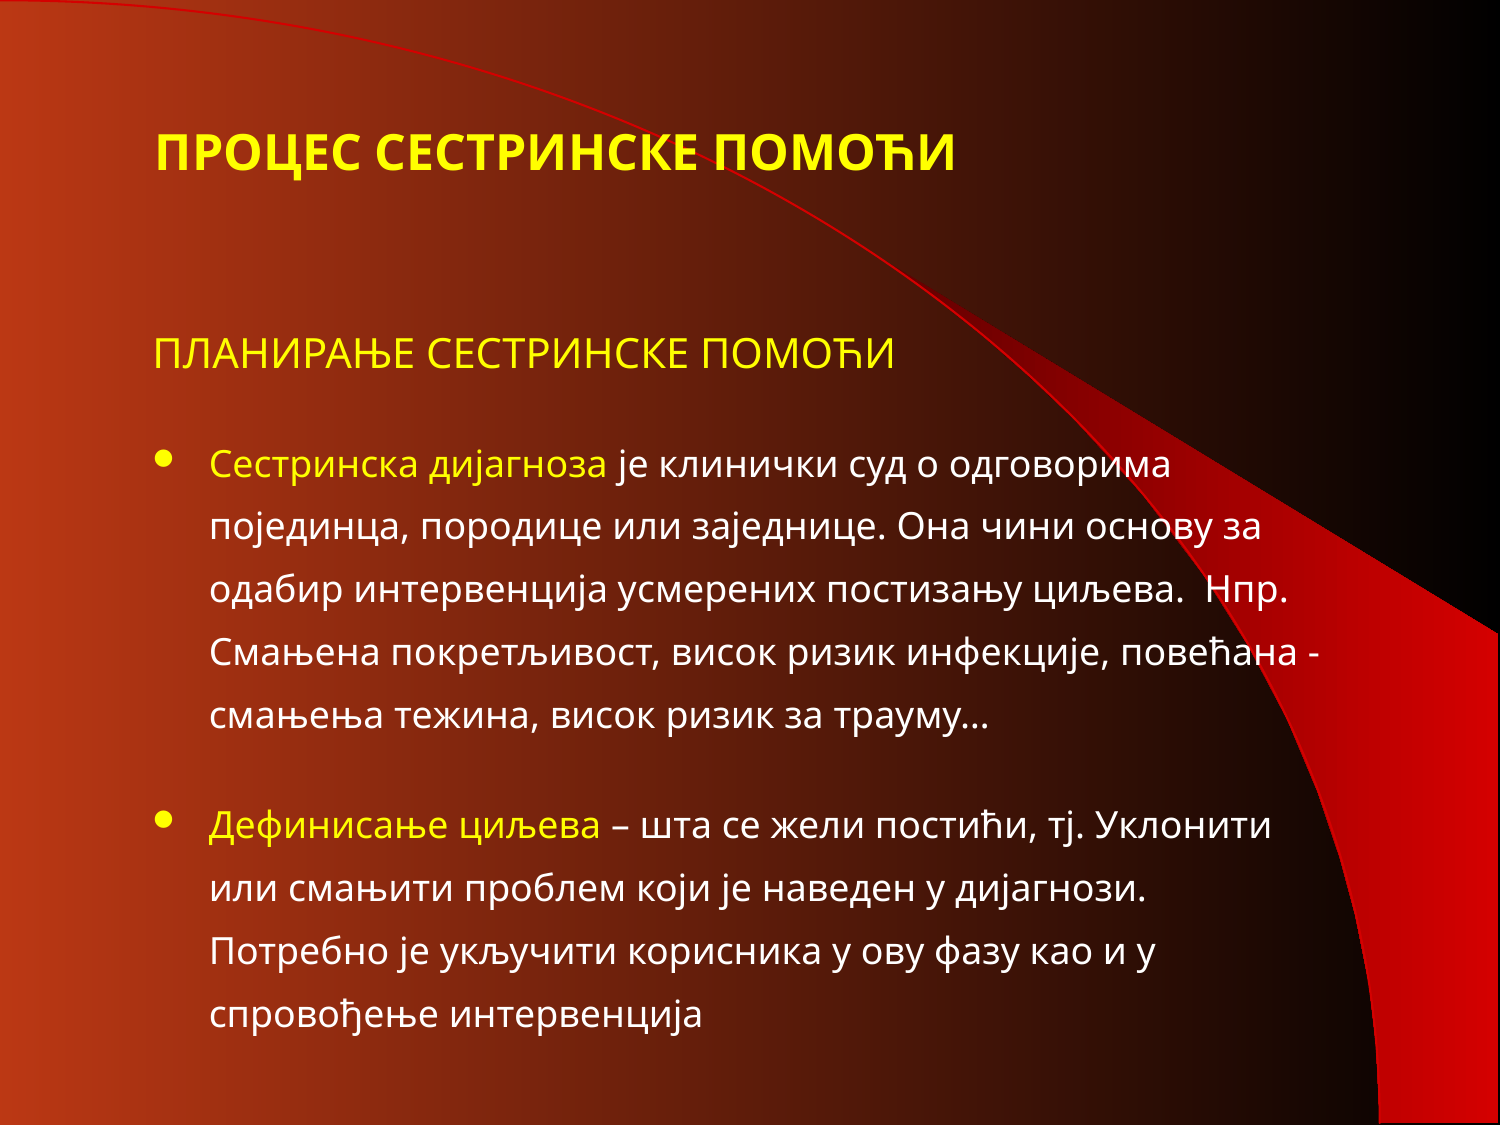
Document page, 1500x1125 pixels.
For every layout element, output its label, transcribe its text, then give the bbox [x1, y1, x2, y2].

list ПЛАНИРАЊЕ СЕСТРИНСКЕ ПОМОЋИ Сестринска дијагноза је клинички суд о одговорима појединца, породице или заједнице. Она чини основу за одабир интервенција усмерених постизању циљева. Нпр. Смањена покретљивост, висок ризик инфекције, повећана - смањења тежина, висок ризик за трауму… Дефинисање циљева – шта се жели постићи, тј. Уклонити или смањити проблем који је наведен у дијагнози. Потребно је укључити корисника у ову фазу као и у спровођење интервенција [137, 324, 1350, 1050]
title ПРОЦЕС СЕСТРИНСКЕ ПОМОЋИ [99, 99, 1013, 201]
